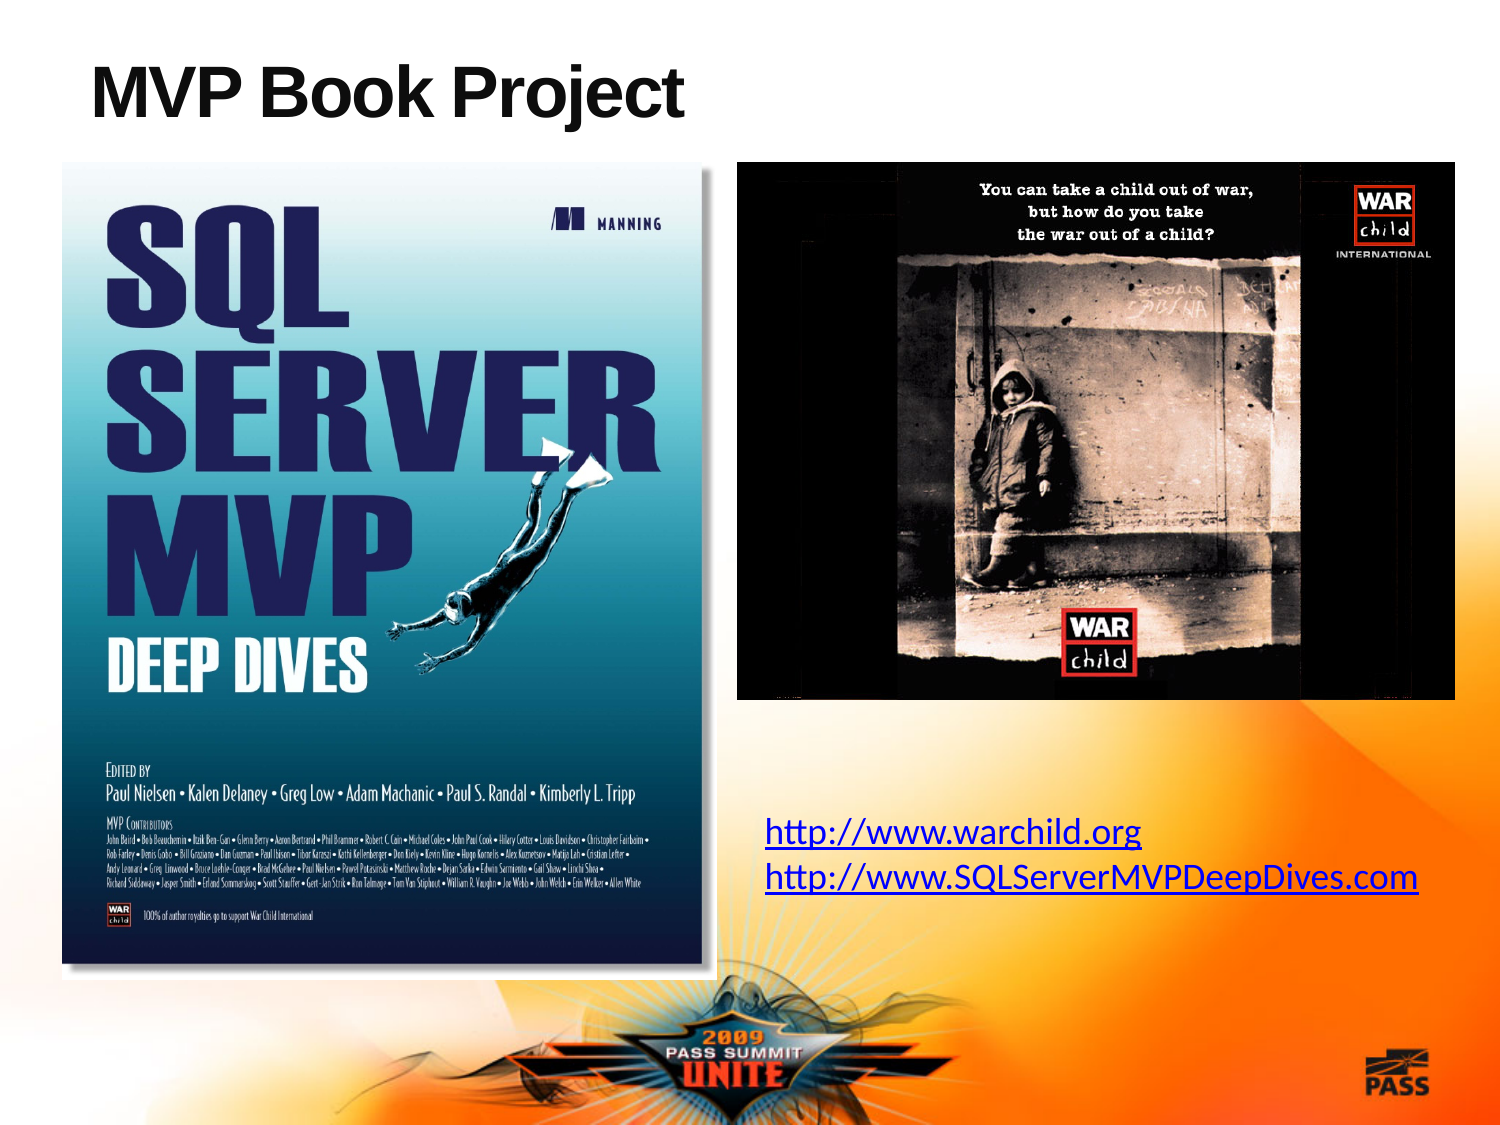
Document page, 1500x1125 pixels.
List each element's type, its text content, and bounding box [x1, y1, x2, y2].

footer [74, 1042, 488, 1103]
text_box http://www.warchild.org http://www.SQLServerMVPDeepDives.com [749, 799, 1438, 905]
title MVP Book Project [75, 49, 1425, 223]
picture [0, 0, 1500, 1125]
